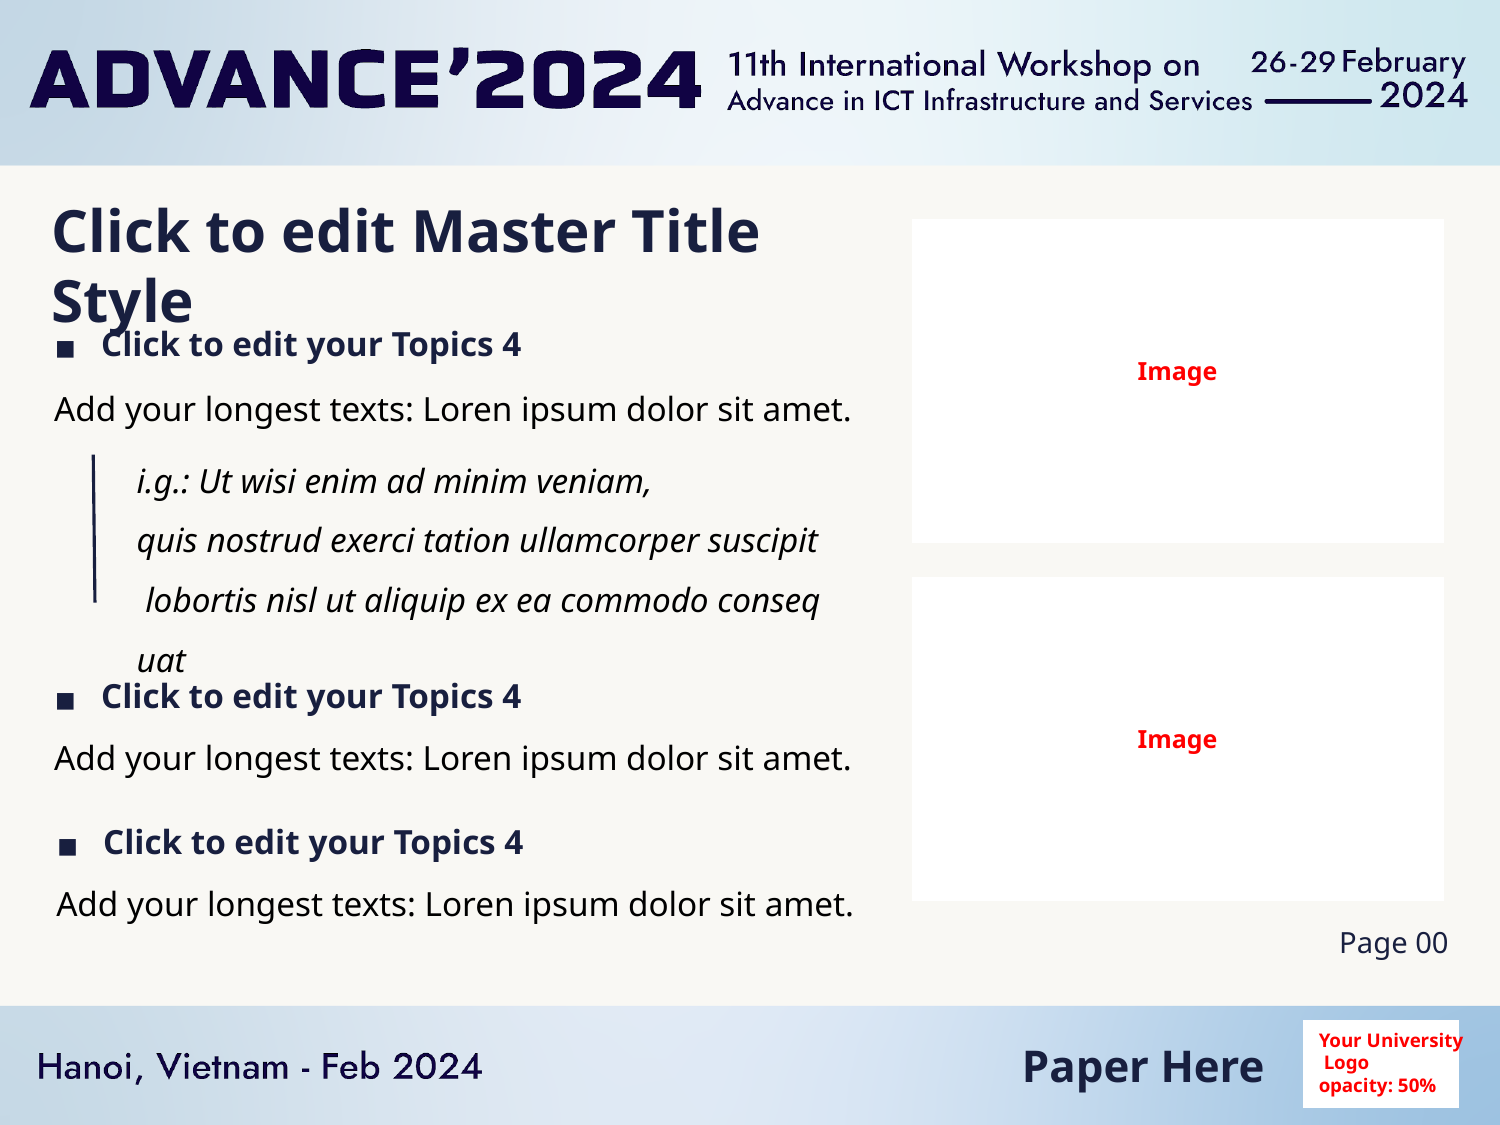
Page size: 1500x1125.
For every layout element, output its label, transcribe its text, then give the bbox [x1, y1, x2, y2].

text_box Click to edit your Topics 4 [39, 315, 889, 360]
text_box Paper Here [520, 1030, 1280, 1099]
text_box Image [1071, 716, 1284, 762]
picture [0, 0, 1500, 1125]
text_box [93, 432, 839, 623]
text_box Ima [913, 220, 1443, 543]
text_box Add your longest texts: Loren ipsum dolor sit amet. [41, 856, 891, 931]
text_box Page 00 [1324, 917, 1485, 968]
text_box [1303, 1020, 1479, 1107]
text_box Image [1071, 347, 1284, 393]
text_box Click to edit your Topics 4 [41, 813, 891, 856]
text_box Add your longest texts: Loren ipsum dolor sit amet. [39, 360, 889, 436]
text_box Ima [913, 578, 1443, 901]
text_box Add your longest texts: Loren ipsum dolor sit amet. [39, 709, 889, 785]
text_box Click to edit your Topics 4 [39, 667, 889, 709]
text_box Click to edit Master Title Style [36, 186, 887, 342]
